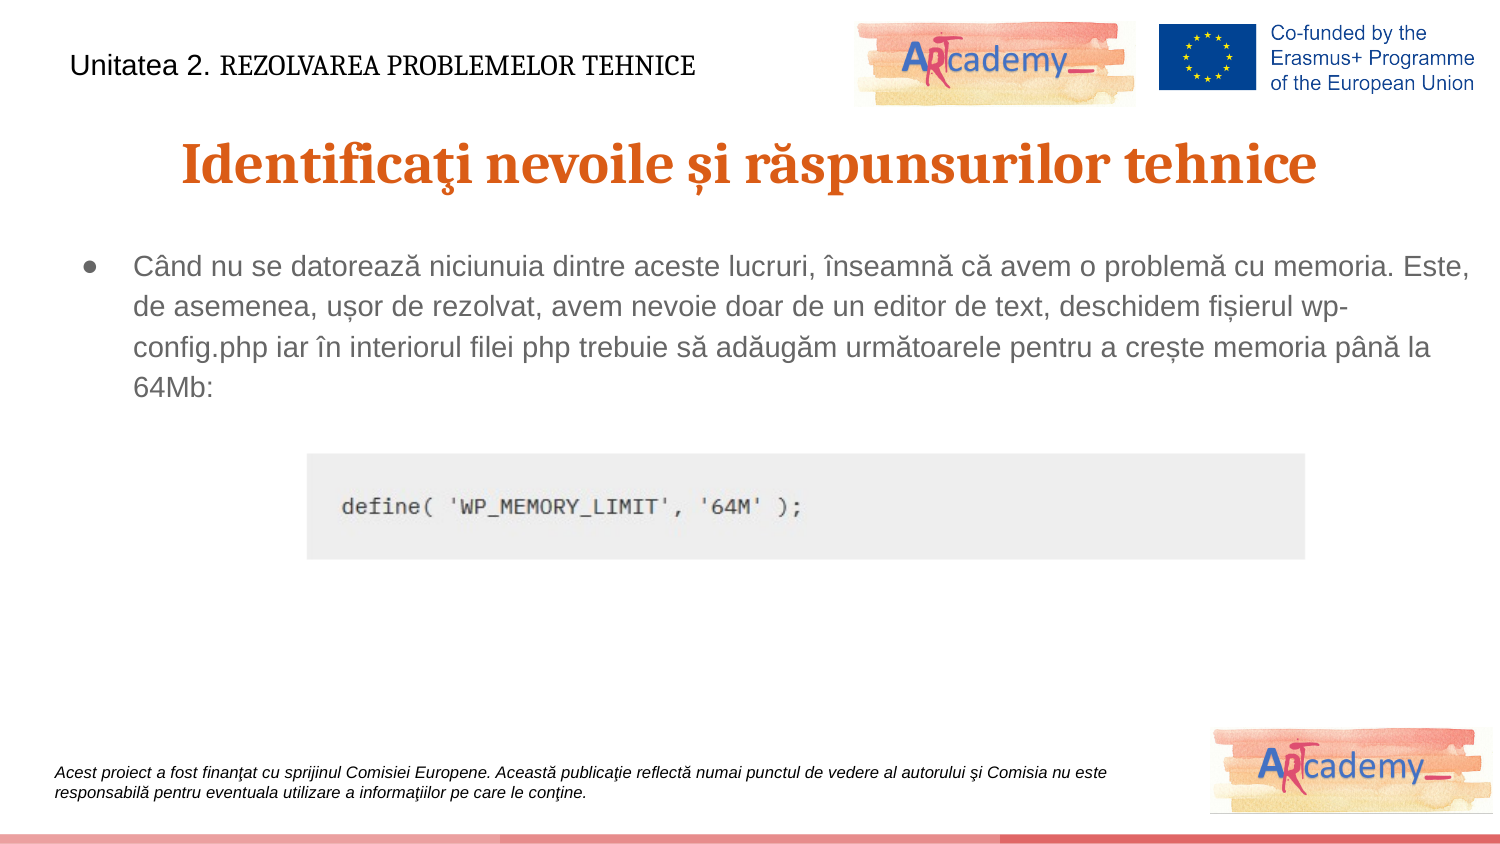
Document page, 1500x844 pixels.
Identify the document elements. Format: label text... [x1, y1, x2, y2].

picture [290, 442, 1317, 573]
text_box Acest proiect a fost finanţat cu sprijinul Comisiei Europene. Această publicaţie reflectă numai punctul de vedere al autorului şi Comisia nu este responsabilă pentru eventuala utilizare a informaţiilor pe care le conţine. [39, 754, 1205, 799]
picture [854, 2, 1137, 138]
picture [1210, 709, 1493, 844]
text_box Unitatea 2. REZOLVAREA PROBLEMELOR TEHNICE [54, 39, 749, 89]
list Când nu se datorează niciunuia dintre aceste lucruri, înseamnă că avem o problemă cu memoria. Este, de asemenea, ușor de rezolvat, avem nevoie doar de un editor de text, deschidem fișierul wp-config.php iar în interiorul filei php trebuie să adăugăm următoarele pentru a crește memoria până la 64Mb: [43, 192, 1500, 402]
picture [1158, 24, 1474, 94]
title Identificaţi nevoile și răspunsurilor tehnice [70, 120, 1430, 192]
